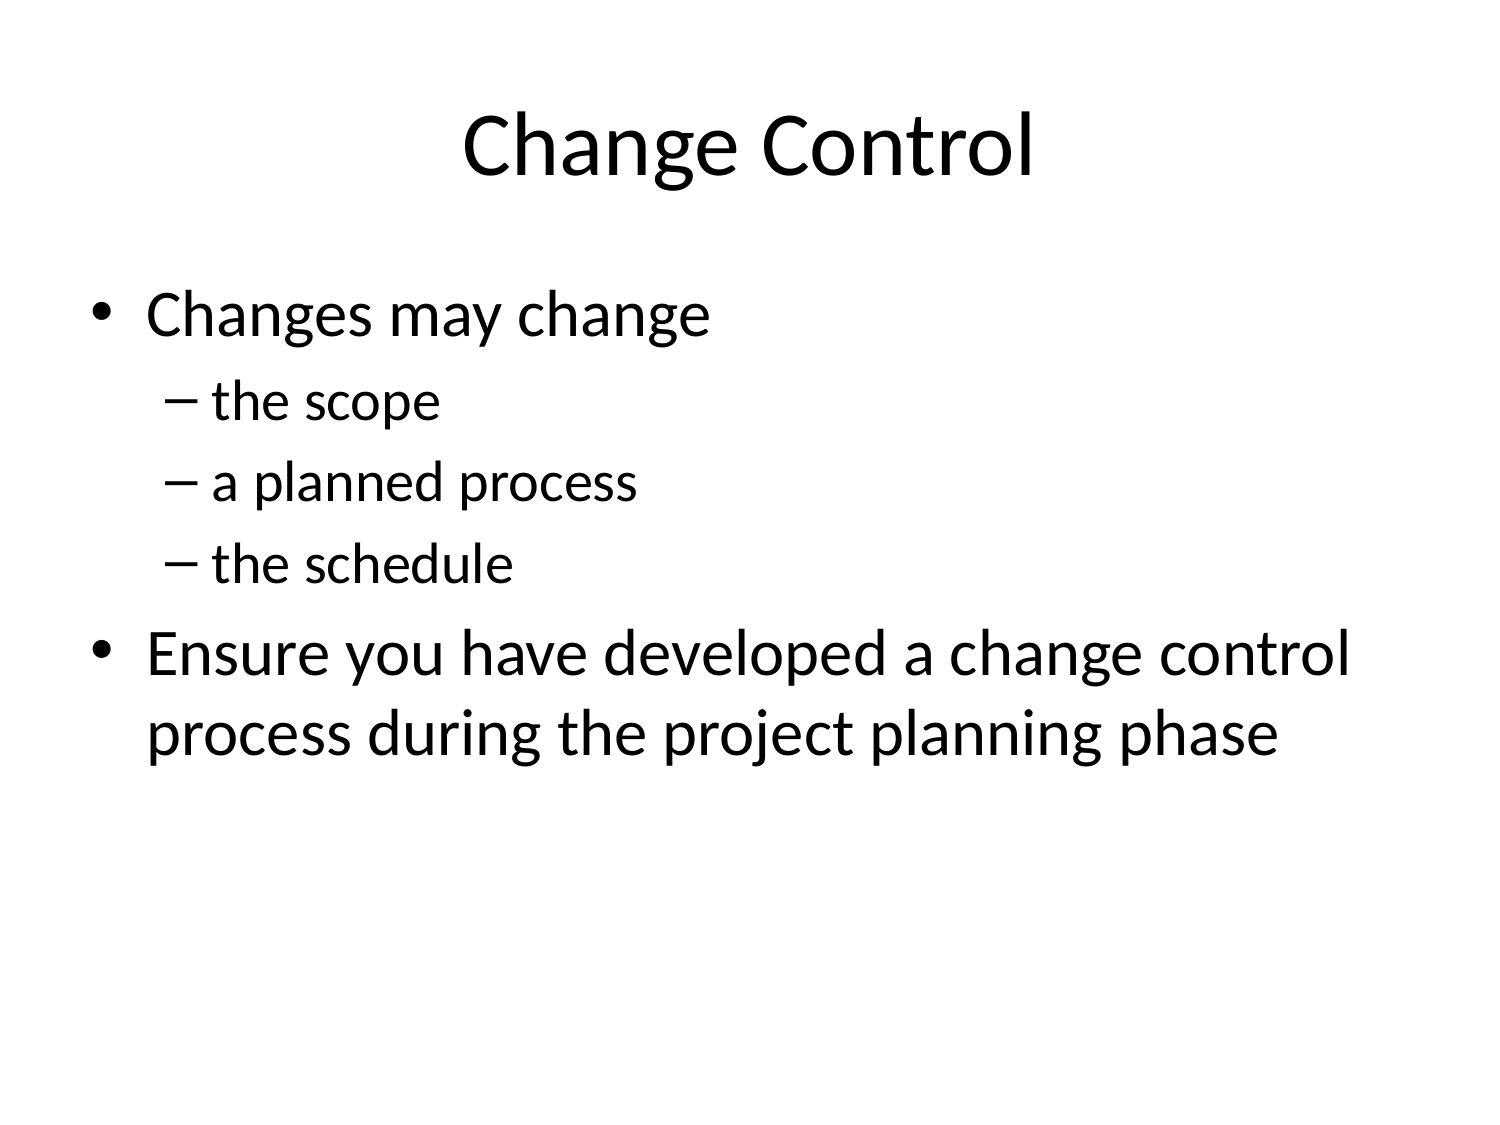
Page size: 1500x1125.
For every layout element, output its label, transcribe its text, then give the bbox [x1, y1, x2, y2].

list Changes may change the scope a planned process the schedule Ensure you have developed a change control process during the project planning phase [75, 262, 1425, 1005]
title Change Control [75, 45, 1425, 233]
